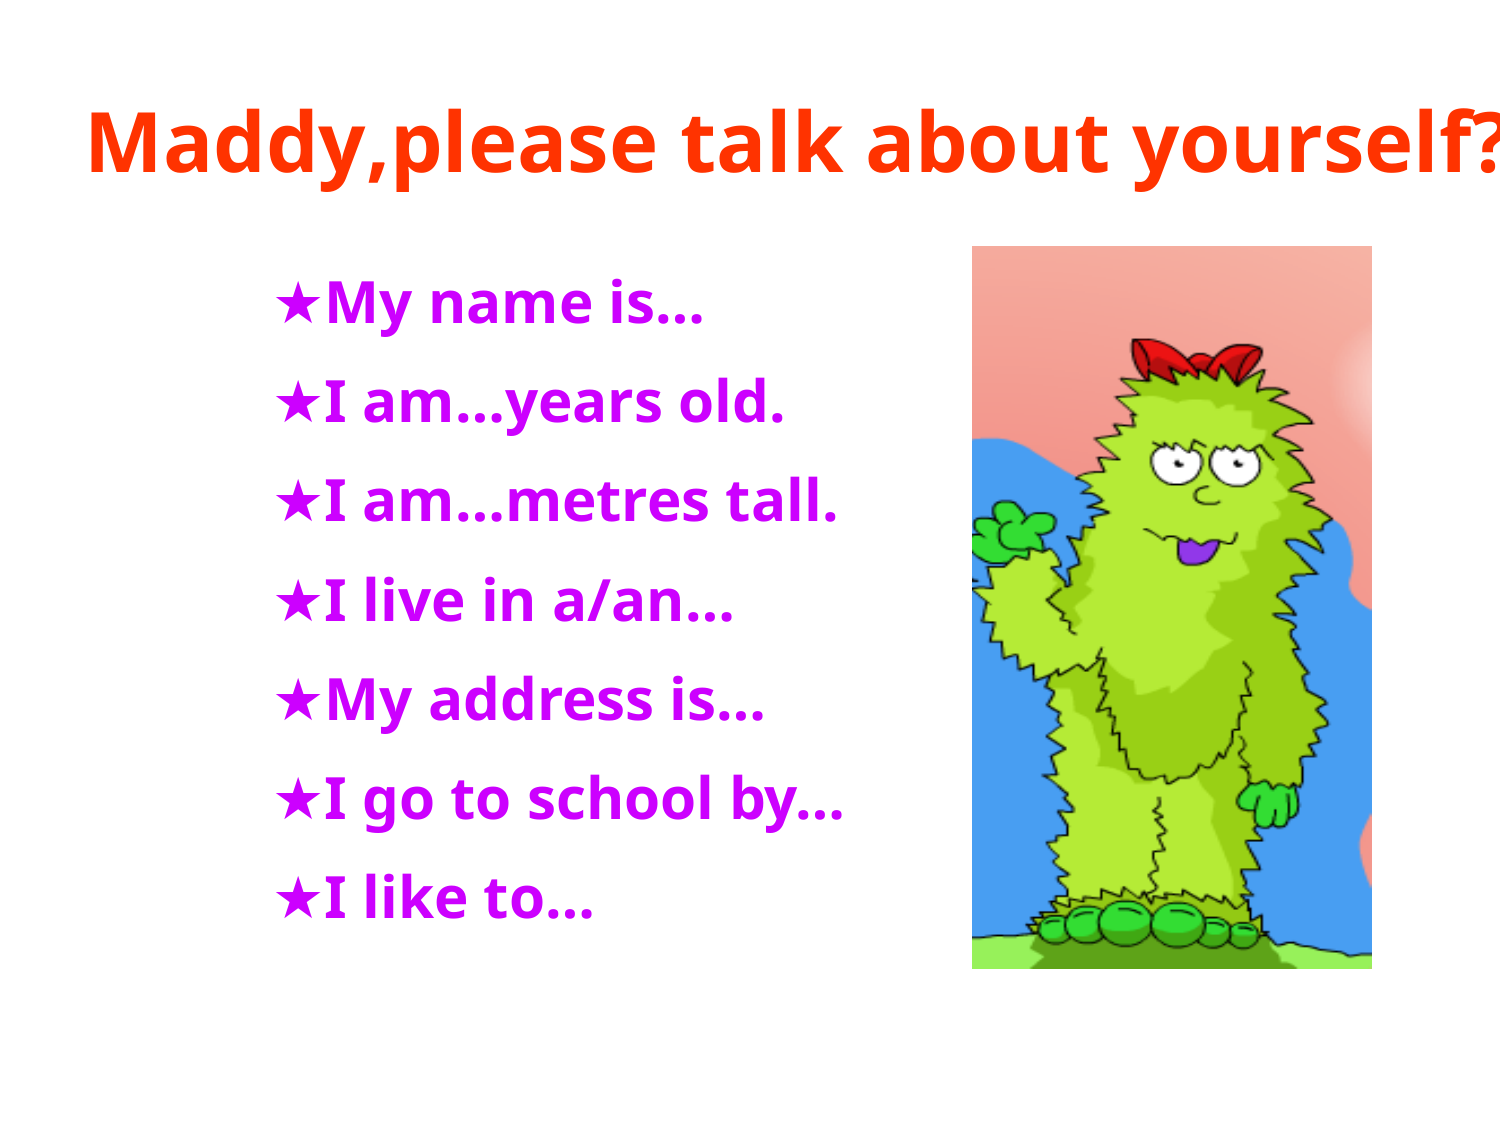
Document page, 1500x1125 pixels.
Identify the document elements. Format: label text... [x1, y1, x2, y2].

text_box ★My name is… ★I am…years old. ★I am…metres tall. ★I live in a/an… ★My address is… ★I go to school by… ★I like to… [257, 257, 908, 938]
picture [972, 245, 1372, 969]
text_box Maddy,please talk about yourself? [70, 82, 1500, 197]
